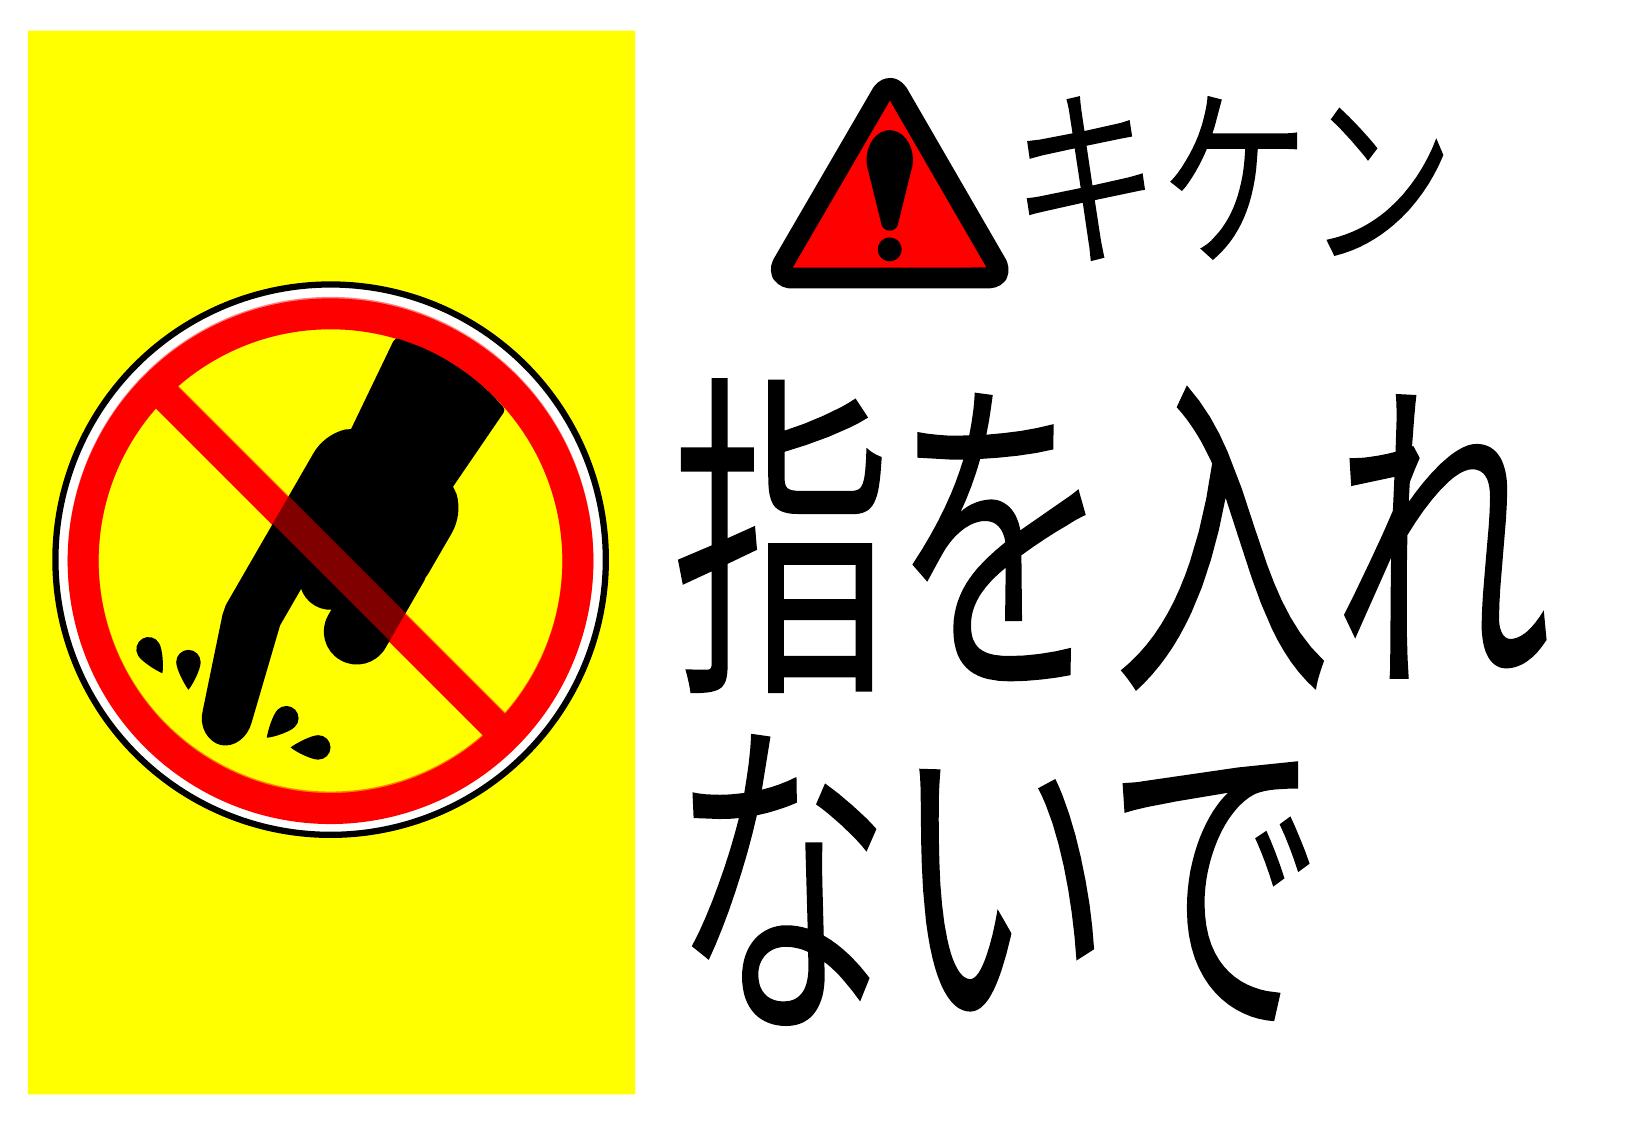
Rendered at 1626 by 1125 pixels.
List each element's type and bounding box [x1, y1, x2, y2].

text_box [26, 28, 637, 1097]
text_box [55, 284, 607, 836]
text_box [780, 87, 1444, 279]
